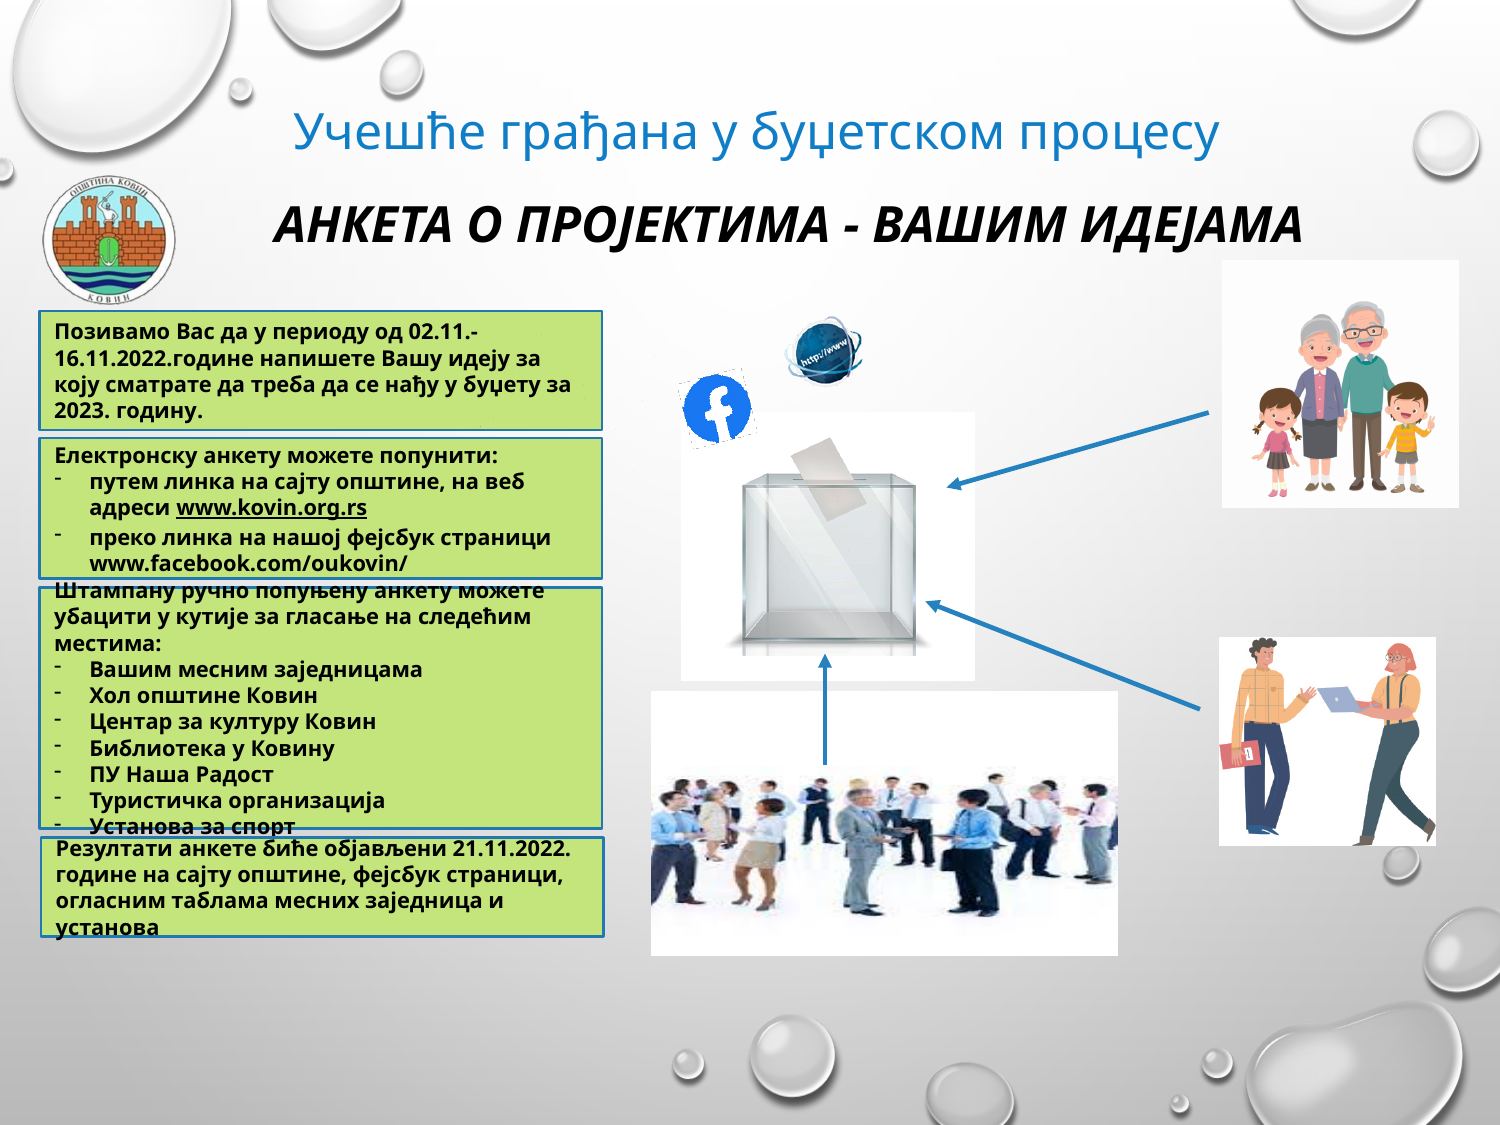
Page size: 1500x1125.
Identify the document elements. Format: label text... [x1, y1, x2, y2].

text_box Резултати анкете биће објављени 21.11.2022. године на сајту општине, фејсбук страници, огласним таблама месних заједница и установа [40, 836, 605, 938]
text_box Позивамо Вас да у периоду од 02.11.-16.11.2022.године напишете Вашу идеју за коју сматрате да треба да се нађу у буџету за 2023. годину. [38, 310, 603, 431]
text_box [946, 412, 1209, 488]
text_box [504, 360, 513, 375]
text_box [925, 601, 1201, 710]
picture [0, 0, 1500, 1125]
text_box Електронску анкету можете попунити: путем линка на сајту општине, на веб адреси www.kovin.org.rs преко линка на нашој фејсбук страници www.facebook.com/oukovin/ [38, 437, 603, 580]
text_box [417, 370, 432, 382]
text_box Учешће грађана у буџетском процесу [278, 91, 1313, 167]
text_box Штампану ручно попуњену анкету можете убацити у кутије за гласање на следећим местима: Вашим месним заједницама Хол општине Ковин Центар за културу Ковин Библиотека у Ковину ПУ Наша Радост Туристичка организација Установа за спорт [38, 586, 603, 830]
title АНКЕТА О ПРОЈЕКТИМА - ВАШИМ ИДЕЈАМА [200, 176, 1379, 276]
